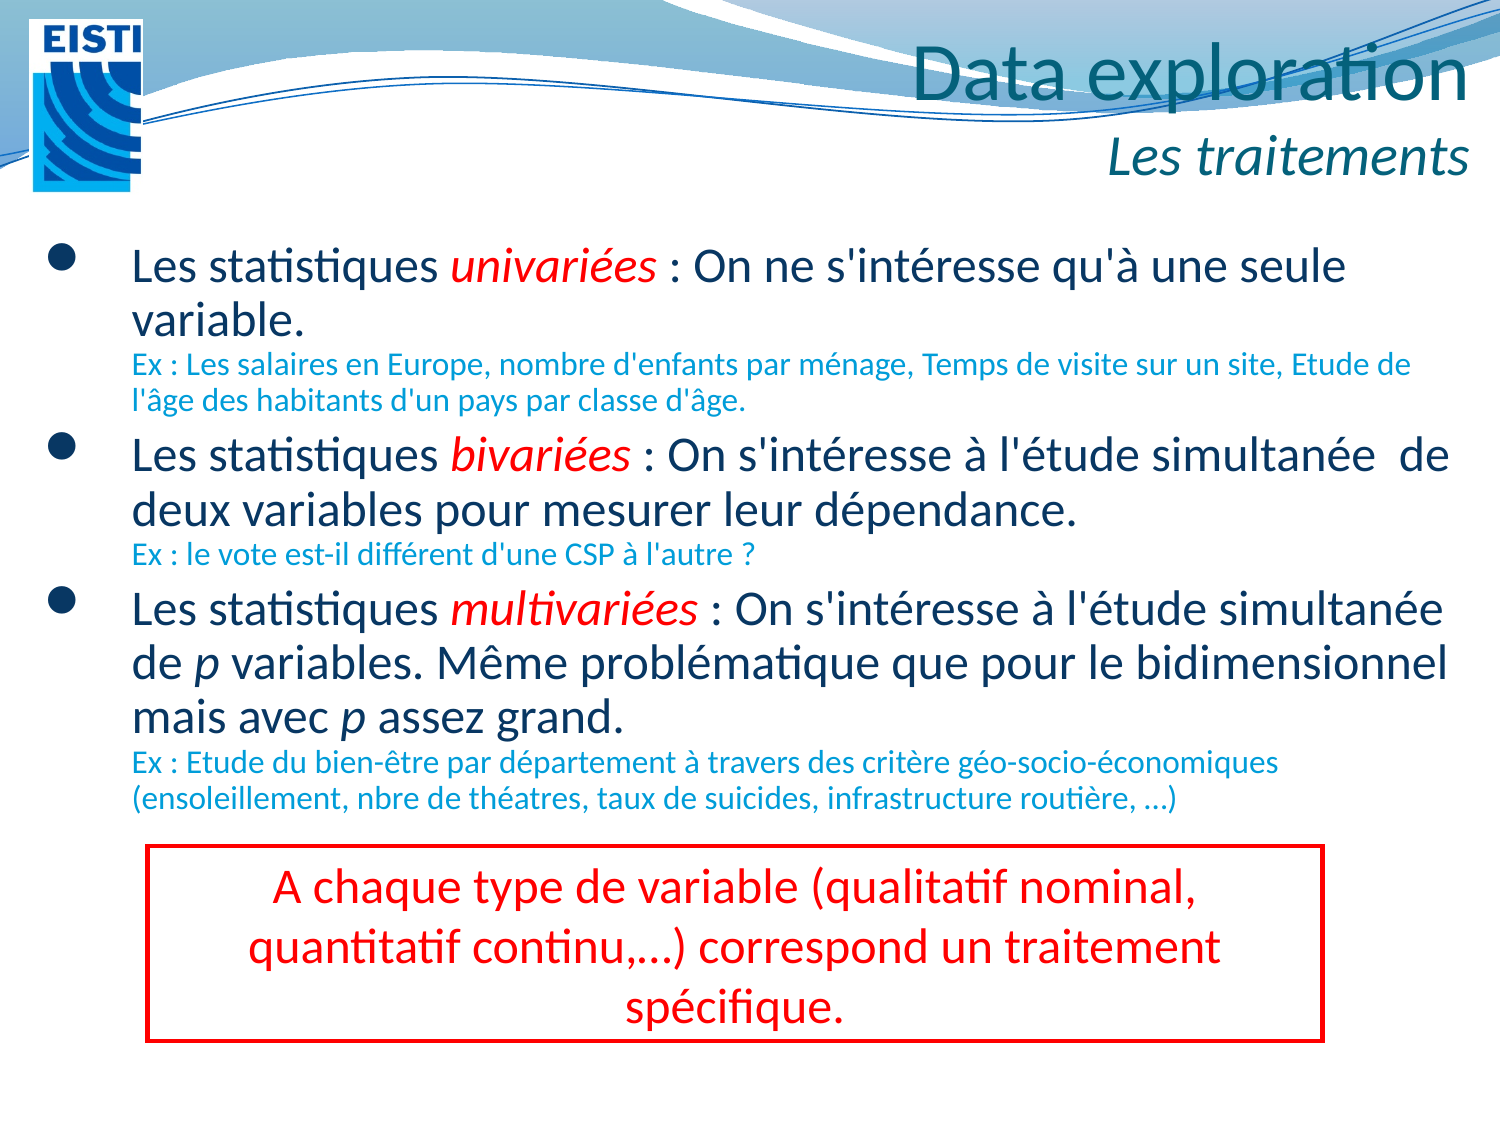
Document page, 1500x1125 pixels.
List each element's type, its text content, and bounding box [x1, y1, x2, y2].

picture [29, 19, 143, 195]
text_box Les statistiques univariées : On ne s'intéresse qu'à une seule variable. Ex : Les salaires en Europe, nombre d'enfants par ménage, Temps de visite sur un site, Etude de l'âge des habitants d'un pays par classe d'âge. Les statistiques bivariées : On s'intéresse à l'étude simultanée de deux variables pour mesurer leur dépendance. Ex : le vote est-il différent d'une CSP à l'autre ? Les statistiques multivariées : On s'intéresse à l'étude simultanée de p variables. Même problématique que pour le bidimensionnel mais avec p assez grand. Ex : Etude du bien-être par département à travers des critère géo-socio-économiques (ensoleillement, nbre de théatres, taux de suicides, infrastructure routière, …) [29, 231, 1480, 1070]
text_box A chaque type de variable (qualitatif nominal, quantitatif continu,…) correspond un traitement spécifique. [147, 845, 1323, 1041]
title Data exploration Les traitements [229, 0, 1471, 188]
